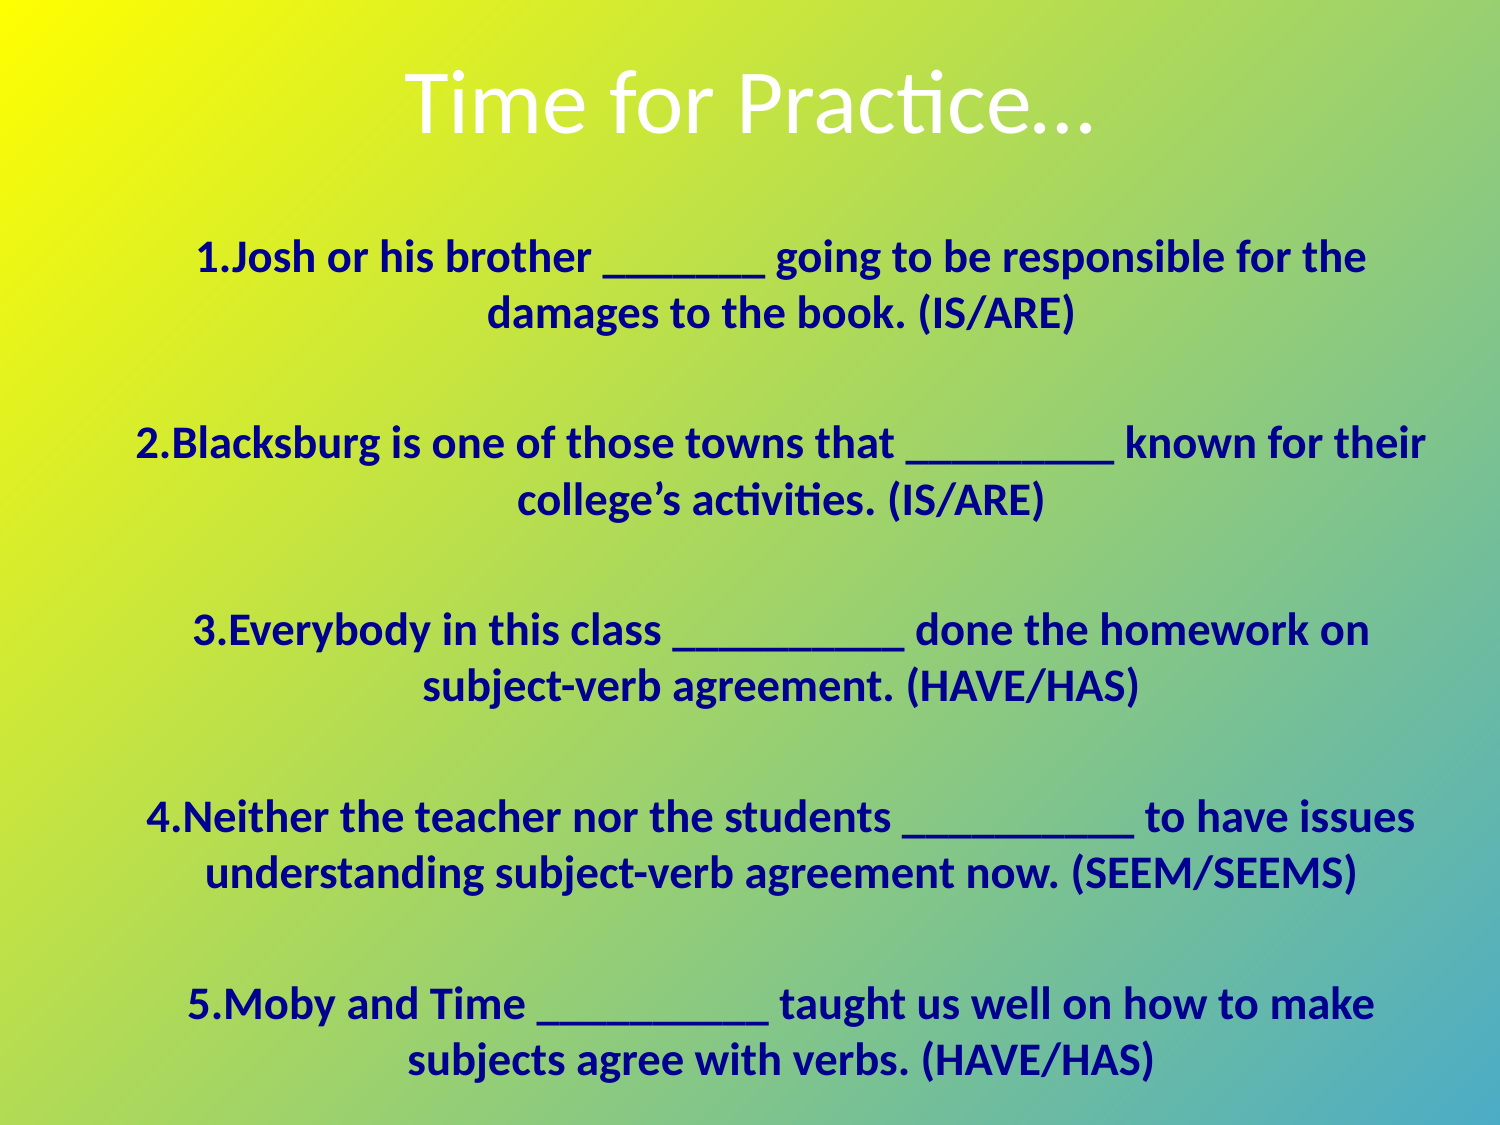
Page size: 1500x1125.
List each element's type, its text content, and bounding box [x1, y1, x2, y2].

subtitle 1.Josh or his brother _______ going to be responsible for the damages to the book. (IS/ARE) 2.Blacksburg is one of those towns that _________ known for their college’s activities. (IS/ARE) 3.Everybody in this class __________ done the homework on subject-verb agreement. (HAVE/HAS) 4.Neither the teacher nor the students __________ to have issues understanding subject-verb agreement now. (SEEM/SEEMS) 5.Moby and Time __________ taught us well on how to make subjects agree with verbs. (HAVE/HAS) [112, 217, 1452, 1095]
title Time for Practice… [112, 0, 1388, 217]
